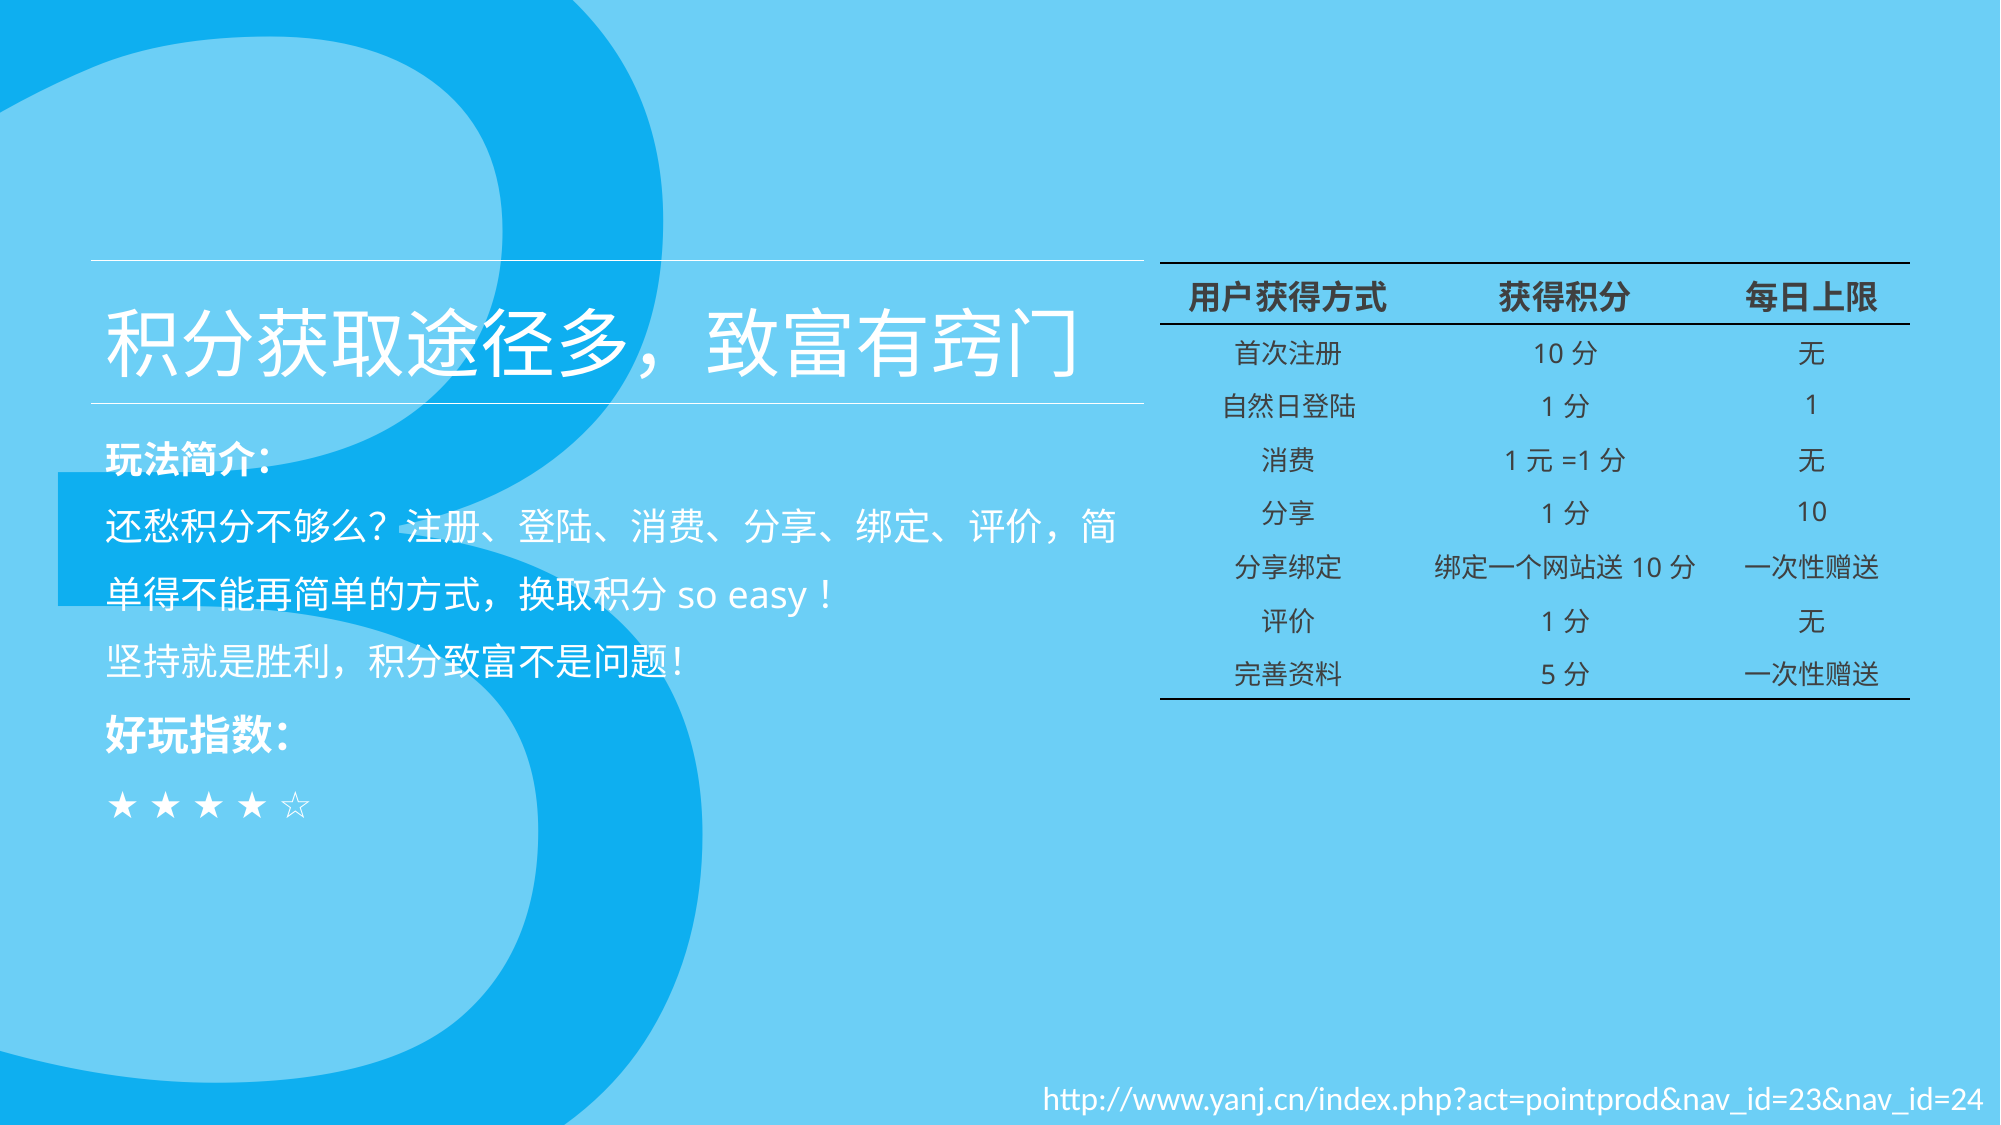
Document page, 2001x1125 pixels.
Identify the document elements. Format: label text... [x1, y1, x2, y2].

text_box http://www.yanj.cn/index.php?act=pointprod&nav_id=23&nav_id=24 [999, 1069, 2000, 1125]
text_box [0, 0, 2000, 1125]
